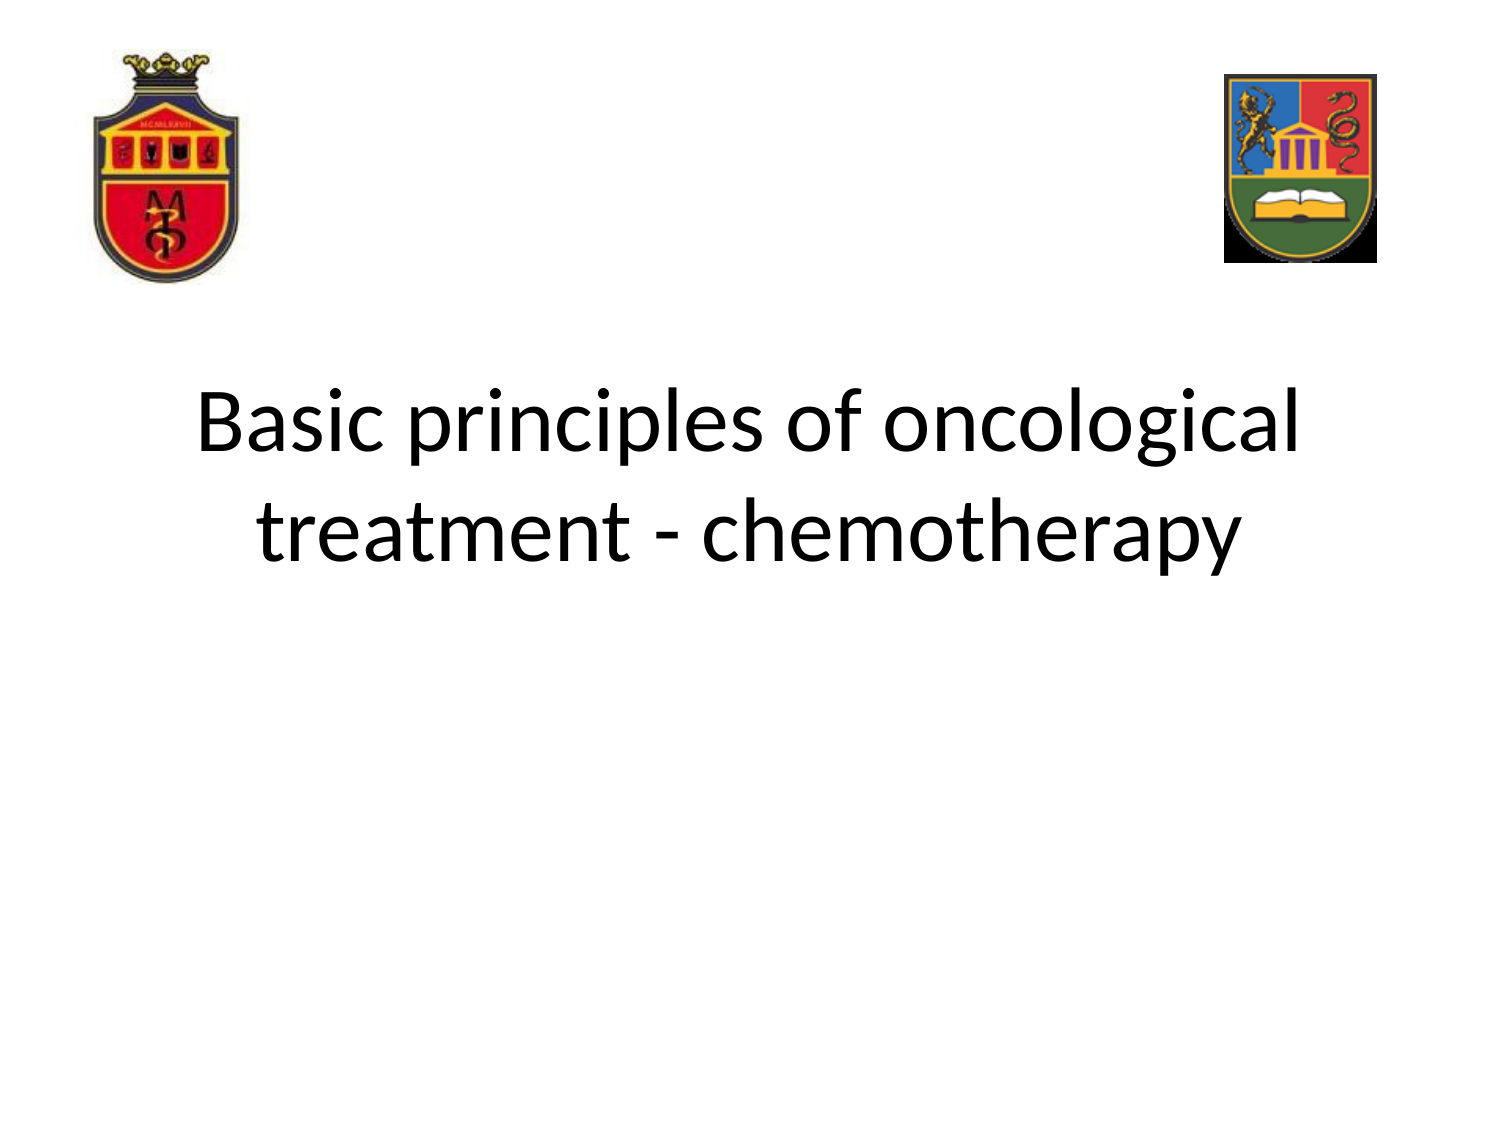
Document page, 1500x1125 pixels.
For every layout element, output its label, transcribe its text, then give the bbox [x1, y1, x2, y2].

picture [1224, 74, 1377, 263]
title Basic principles of oncological treatment - chemotherapy [112, 349, 1388, 591]
picture [74, 49, 260, 285]
